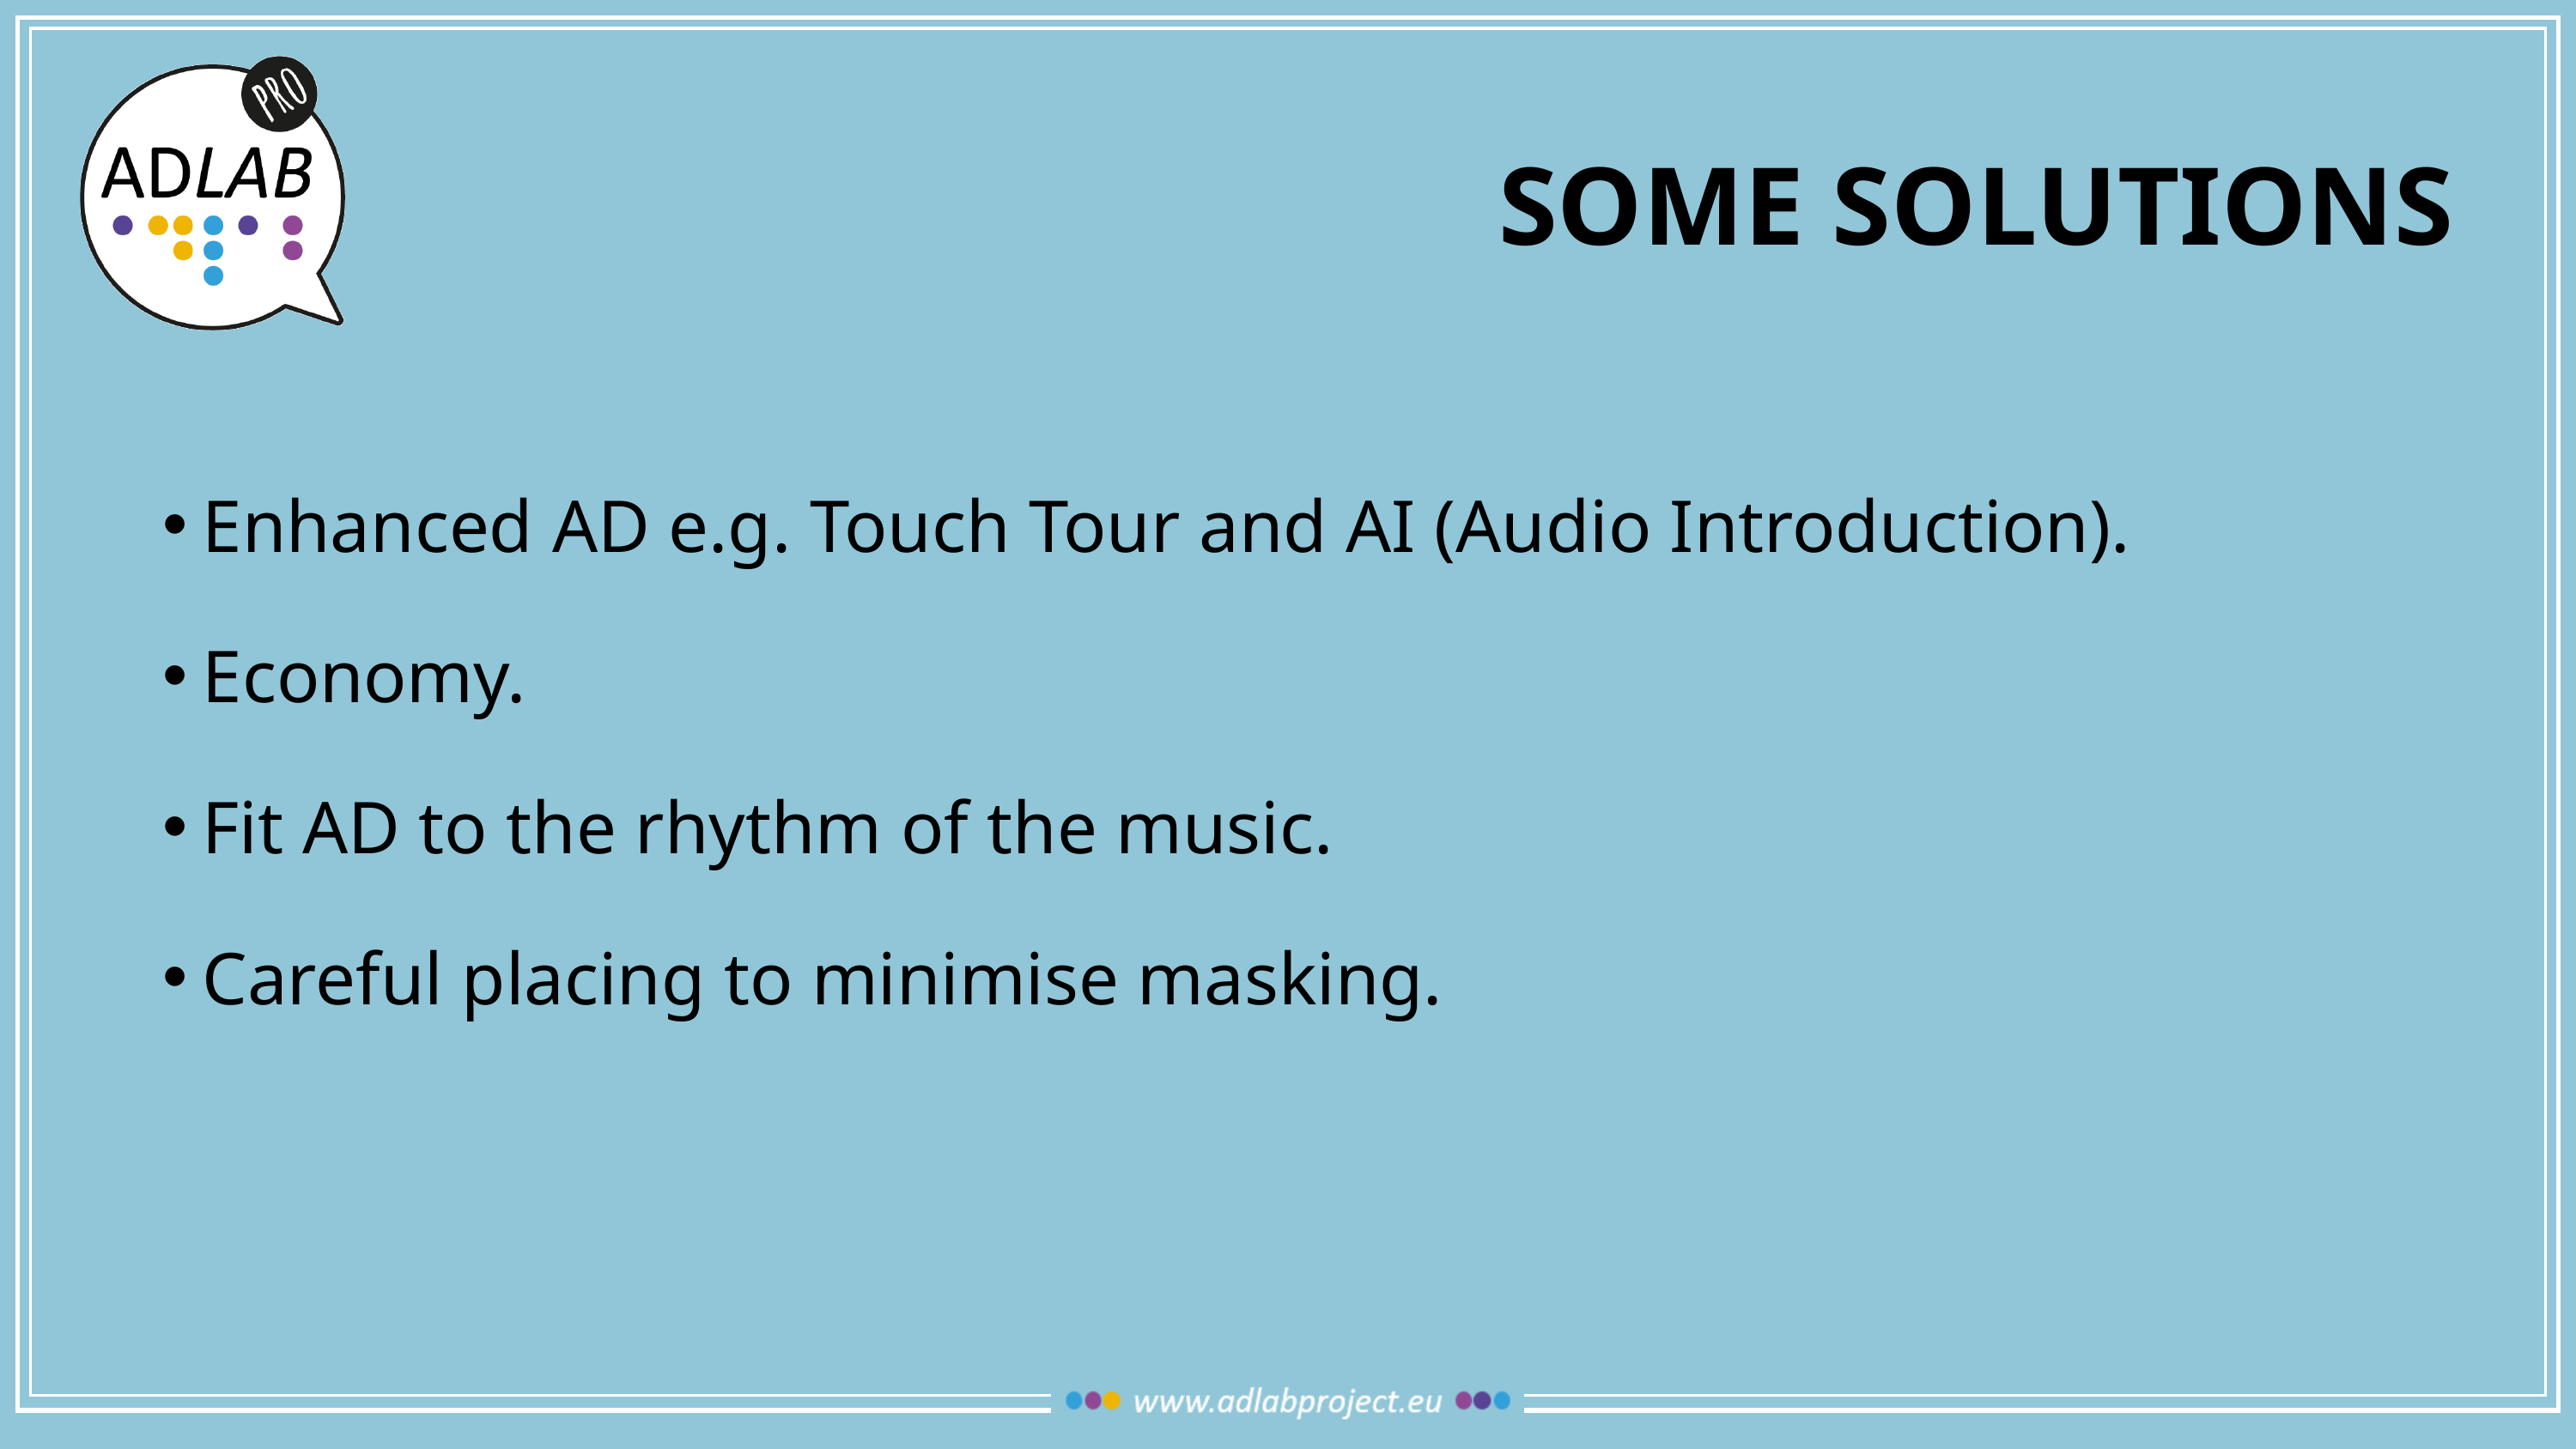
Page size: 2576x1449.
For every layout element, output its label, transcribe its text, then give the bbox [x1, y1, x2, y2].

picture [72, 49, 353, 330]
picture [1051, 1378, 1524, 1429]
title Some solutions [384, 70, 2467, 351]
list Enhanced AD e.g. Touch Tour and AI (Audio Introduction). Economy. Fit AD to the rhythm of the music. Careful placing to minimise masking. [150, 431, 2467, 1087]
